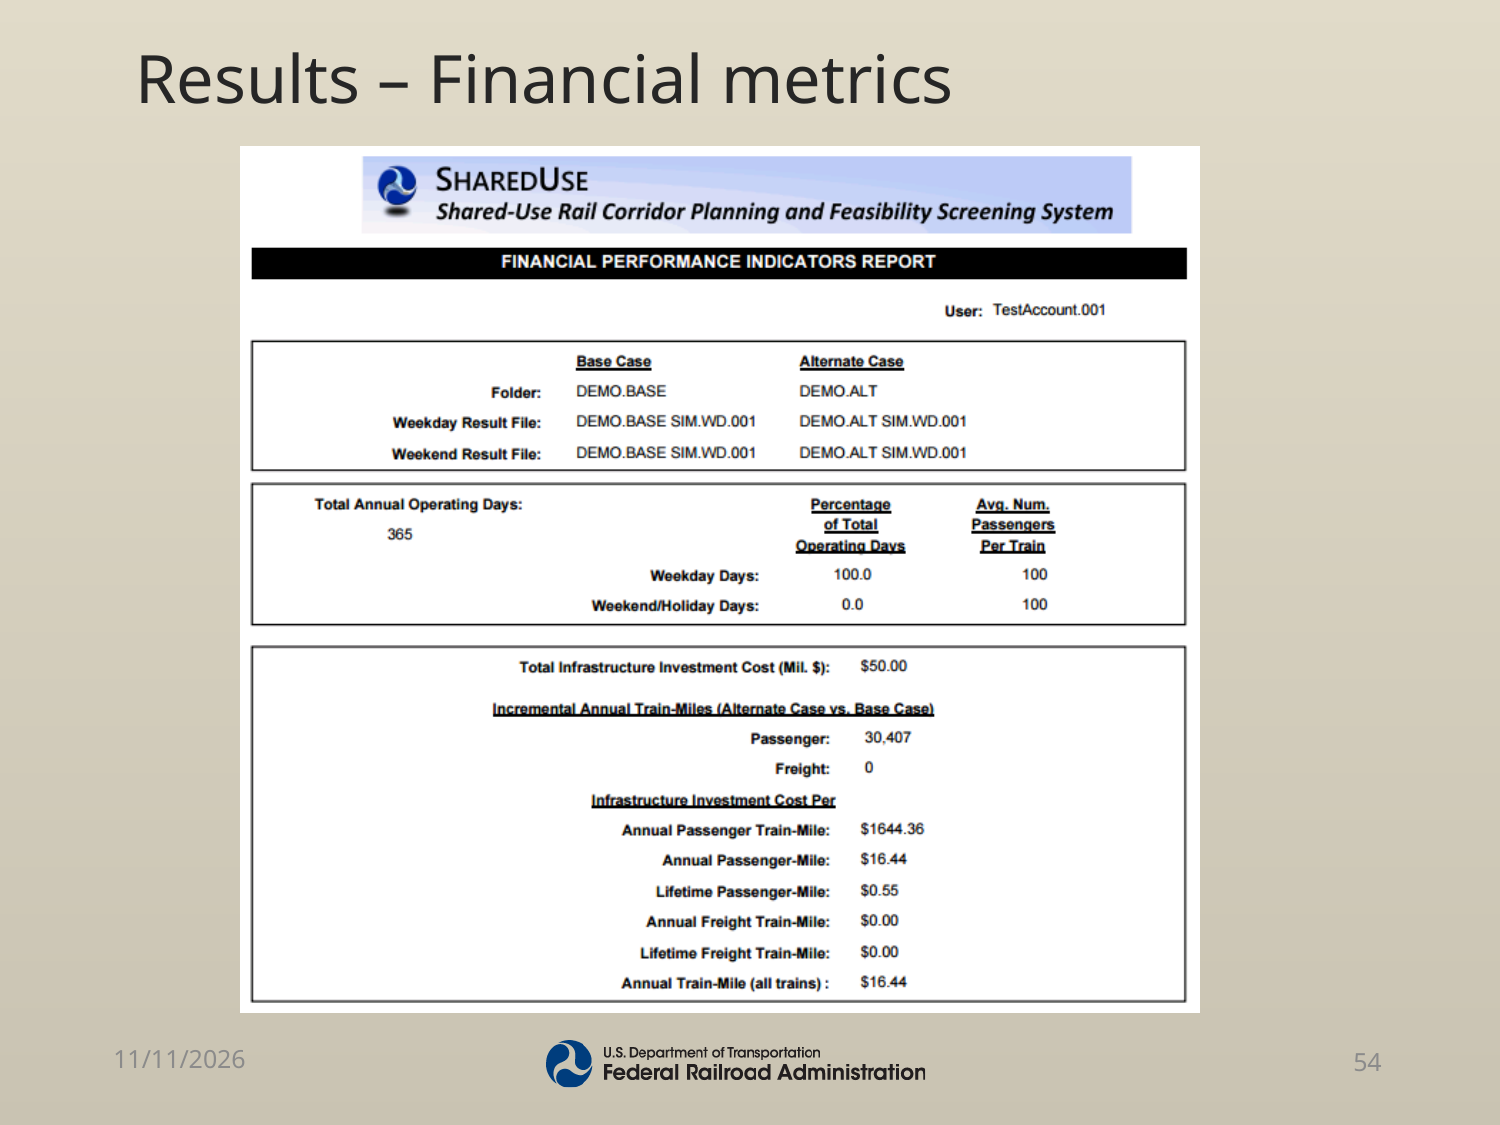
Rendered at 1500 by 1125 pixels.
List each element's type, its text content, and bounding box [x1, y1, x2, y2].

slide_number 54 [1059, 1033, 1397, 1094]
picture [526, 1035, 926, 1088]
title Results – Financial metrics [120, 20, 1380, 145]
picture [239, 146, 1201, 1013]
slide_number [98, 1030, 436, 1091]
